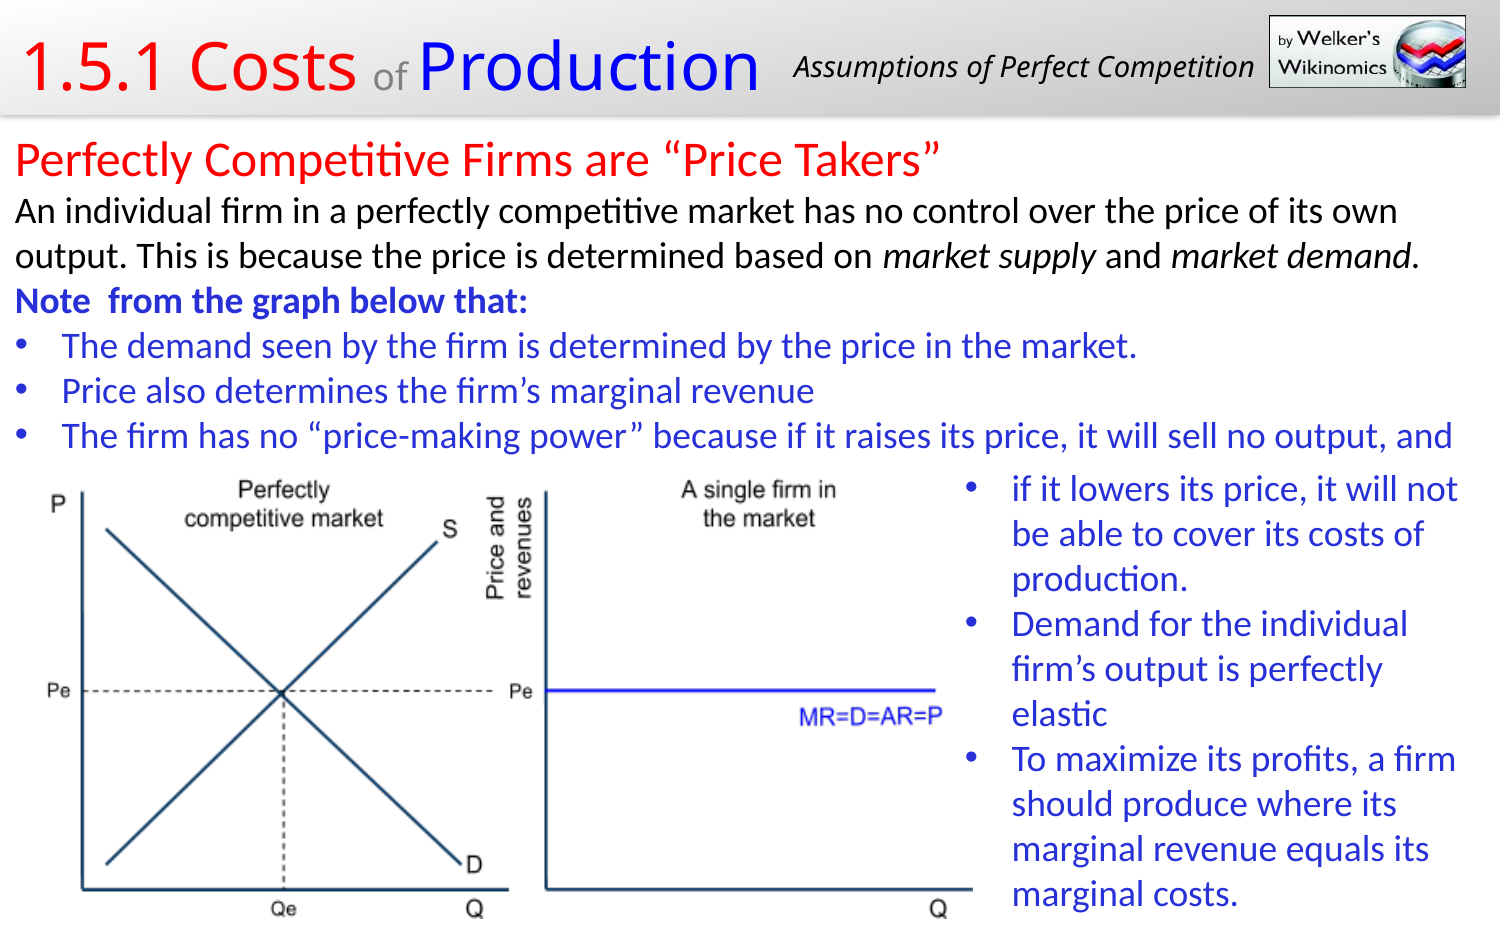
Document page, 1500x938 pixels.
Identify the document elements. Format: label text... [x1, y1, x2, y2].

text_box if it lowers its price, it will not be able to cover its costs of production. Demand for the individual firm’s output is perfectly elastic To maximize its profits, a firm should produce where its marginal revenue equals its marginal costs. [950, 456, 1500, 921]
picture [0, 466, 973, 919]
text_box Perfectly Competitive Firms are “Price Takers” An individual firm in a perfectly competitive market has no control over the price of its own output. This is because the price is determined based on market supply and market demand. Note from the graph below that: The demand seen by the firm is determined by the price in the market. Price also determines the firm’s marginal revenue The firm has no “price-making power” because if it raises its price, it will sell no output, and [0, 123, 1500, 464]
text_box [0, 0, 1500, 115]
